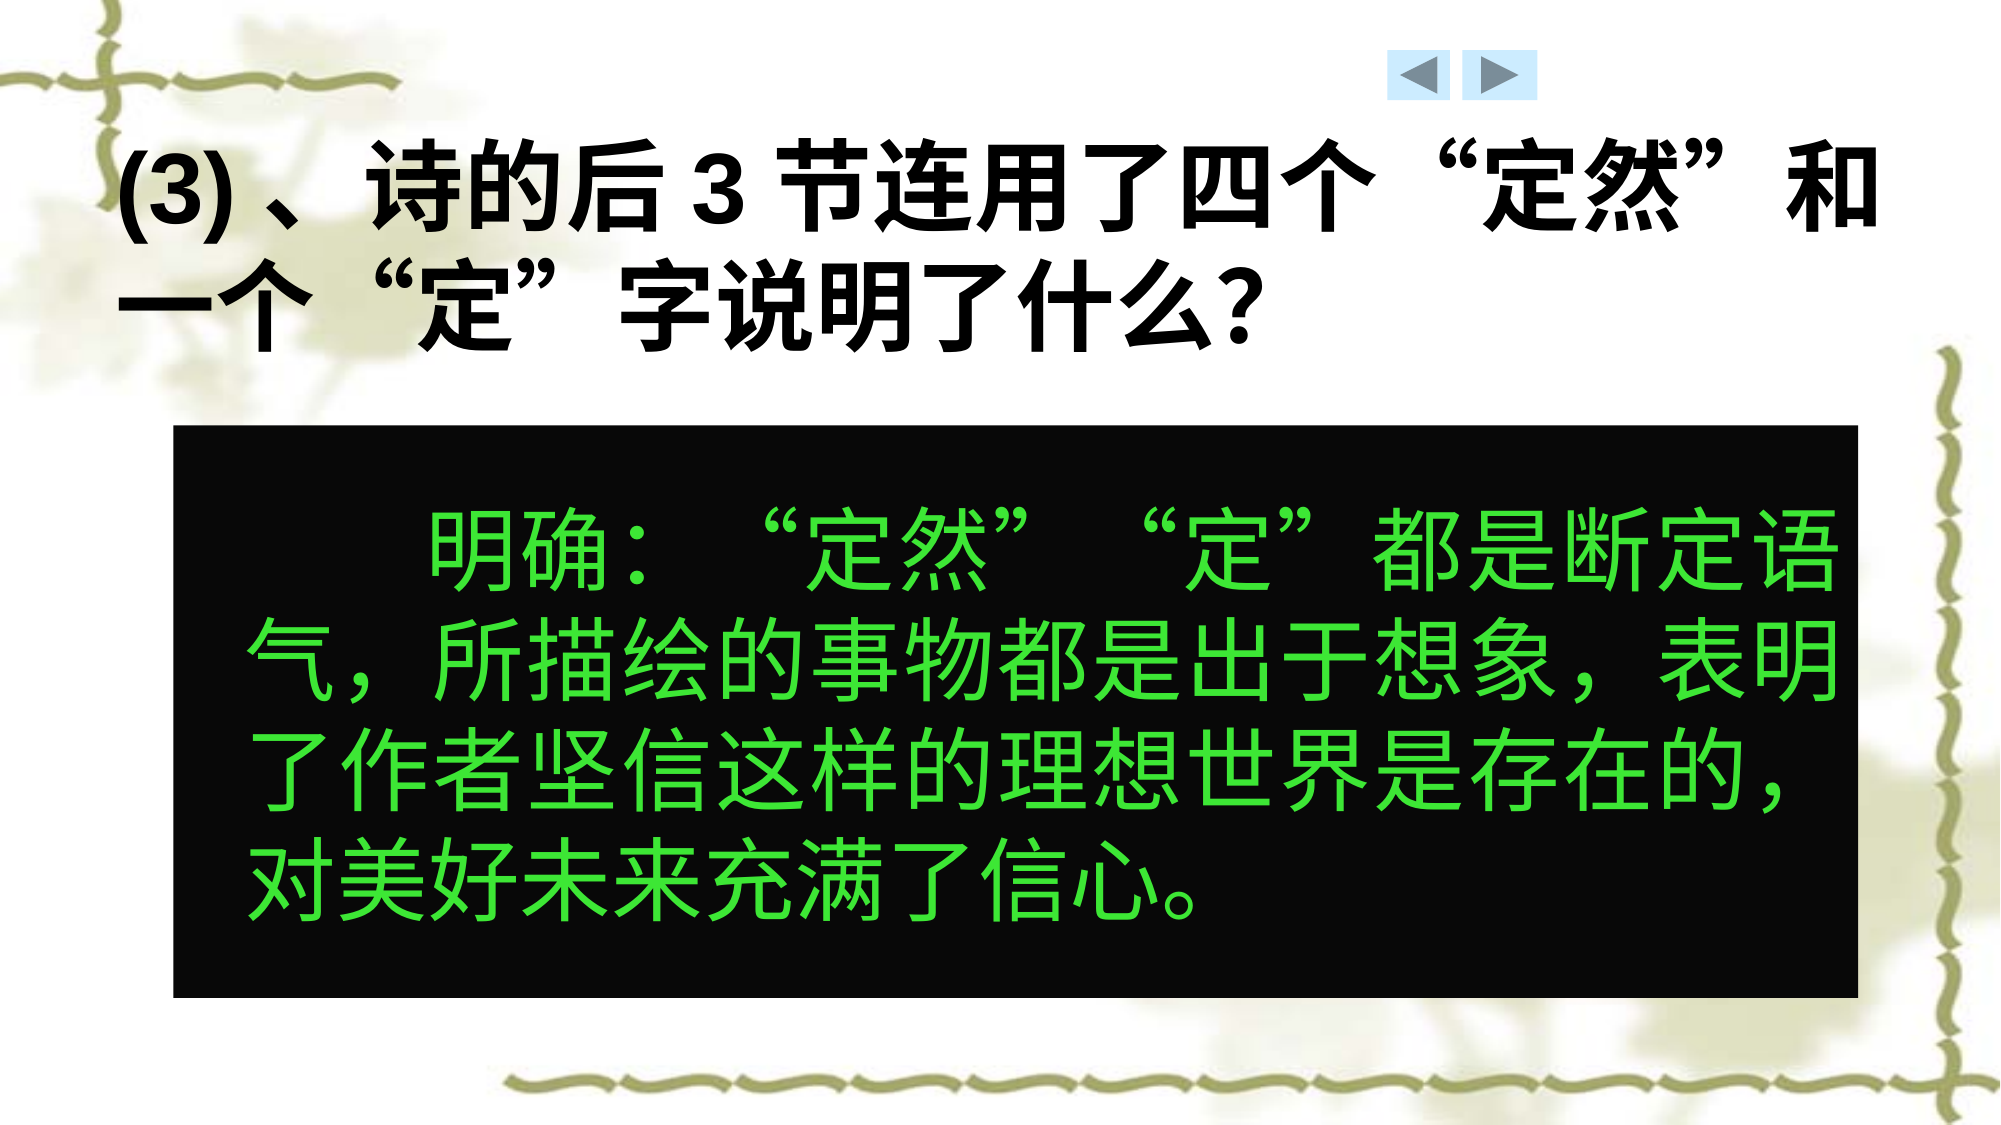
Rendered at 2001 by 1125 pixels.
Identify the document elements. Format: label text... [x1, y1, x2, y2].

picture [0, 0, 2001, 1125]
text_box 明确：“定然”“定”都是断定语气，所描绘的事物都是出于想象，表明了作者坚信这样的理想世界是存在的，对美好未来充满了信心。 [173, 541, 1859, 998]
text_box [1387, 49, 1538, 101]
text_box (3)、诗的后3节连用了四个“定然”和一个“定”字说明了什么？ [100, 115, 1900, 541]
